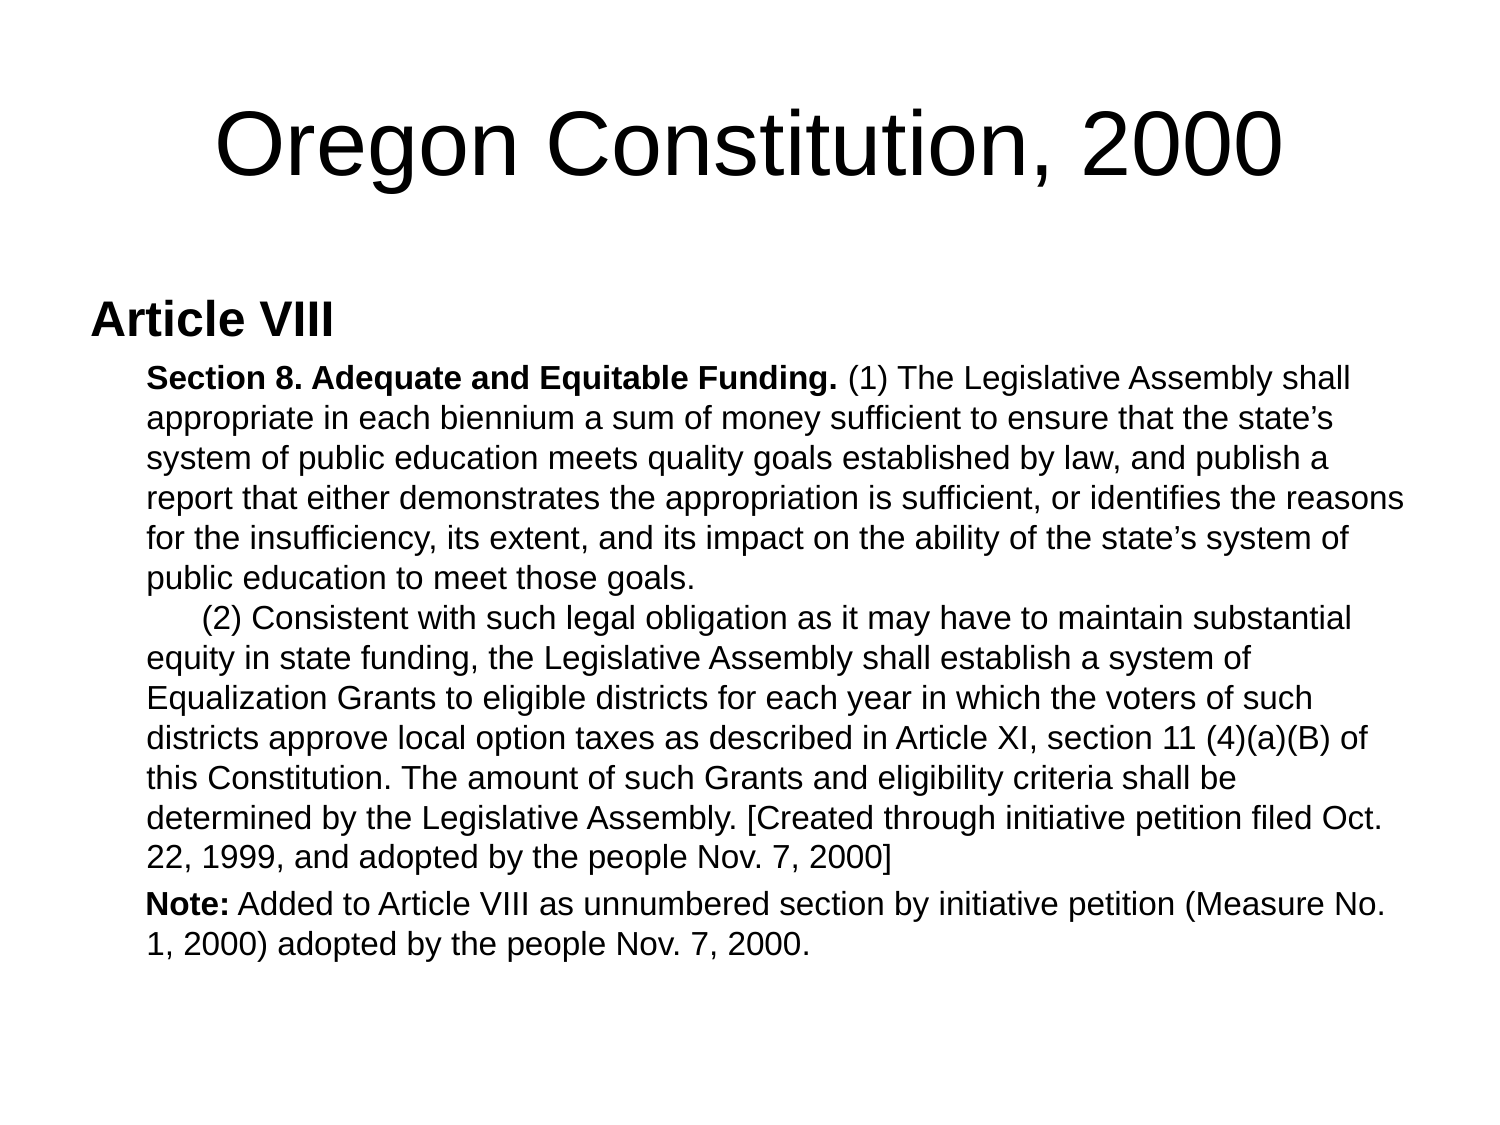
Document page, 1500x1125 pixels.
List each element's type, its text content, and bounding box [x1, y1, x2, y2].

list Article VIII Section 8. Adequate and Equitable Funding. (1) The Legislative Assembly shall appropriate in each biennium a sum of money sufficient to ensure that the state’s system of public education meets quality goals established by law, and publish a report that either demonstrates the appropriation is sufficient, or identifies the reasons for the insufficiency, its extent, and its impact on the ability of the state’s system of public education to meet those goals. (2) Consistent with such legal obligation as it may have to maintain substantial equity in state funding, the Legislative Assembly shall establish a system of Equalization Grants to eligible districts for each year in which the voters of such districts approve local option taxes as described in Article XI, section 11 (4)(a)(B) of this Constitution. The amount of such Grants and eligibility criteria shall be determined by the Legislative Assembly. [Created through initiative petition filed Oct. 22, 1999, and adopted by the people Nov. 7, 2000] Note: Added to Article VIII as unnumbered section by initiative petition (Measure No. 1, 2000) adopted by the people Nov. 7, 2000. [74, 262, 1426, 1006]
title Oregon Constitution, 2000 [74, 44, 1426, 233]
